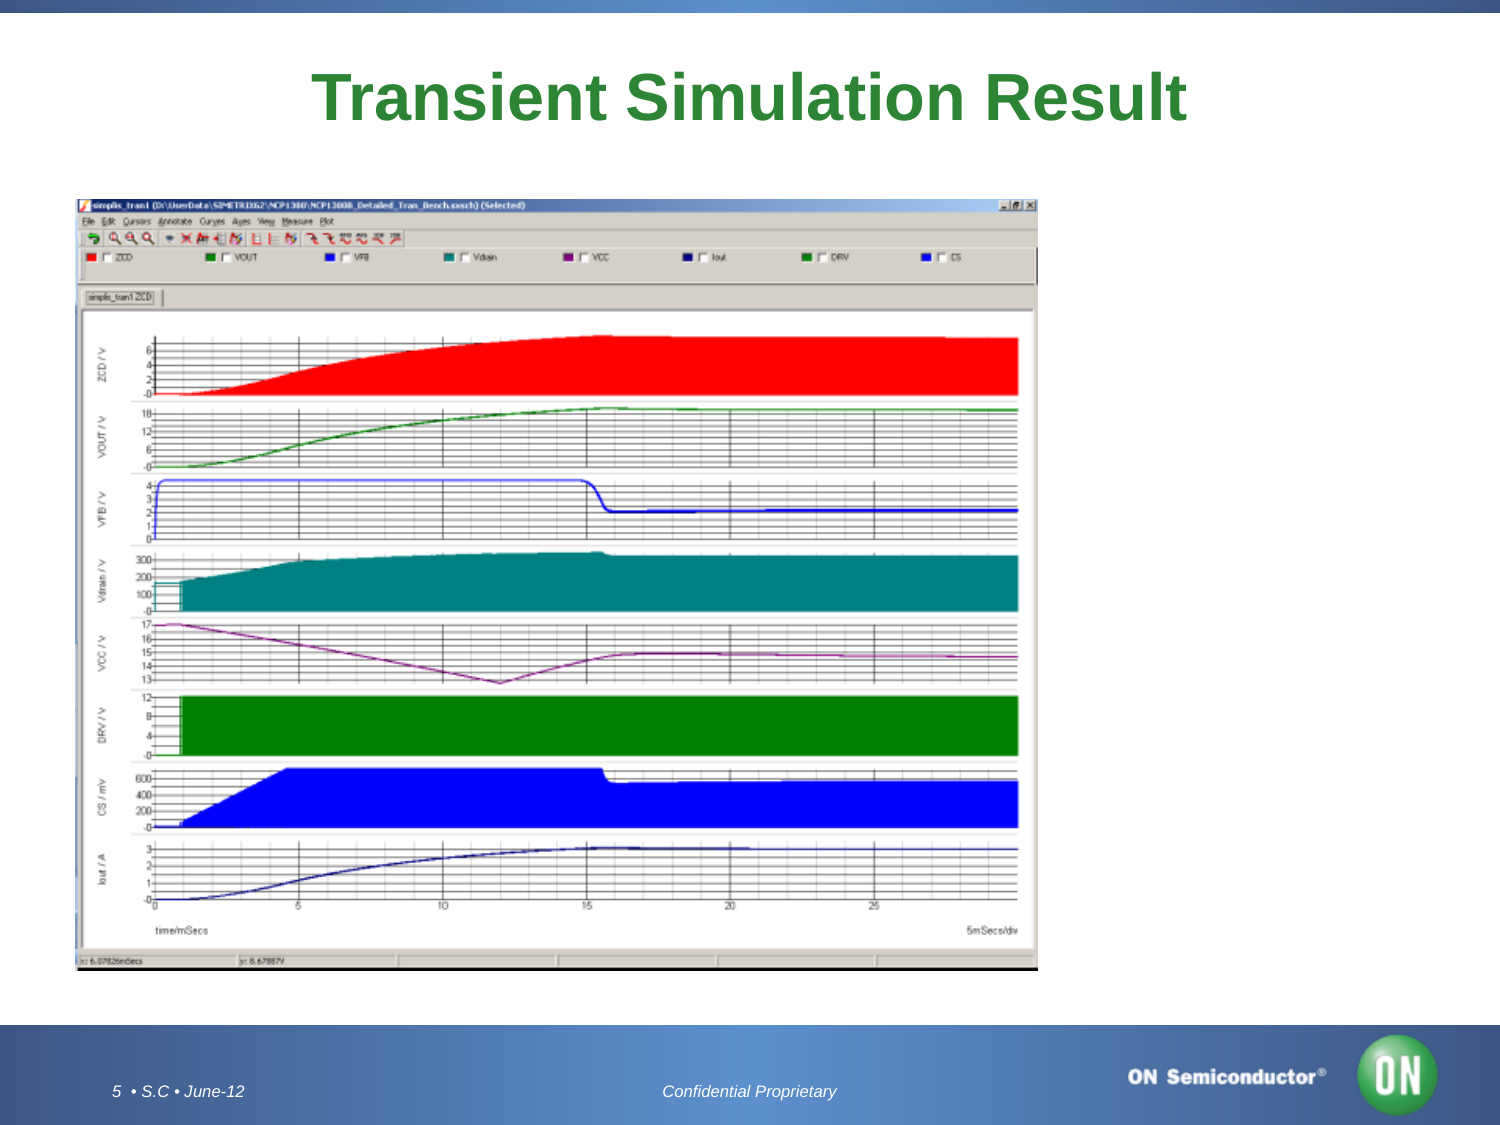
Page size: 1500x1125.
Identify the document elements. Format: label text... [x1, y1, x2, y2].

picture [1125, 1028, 1450, 1125]
picture [74, 199, 1038, 971]
title Transient Simulation Result [12, 37, 1488, 151]
